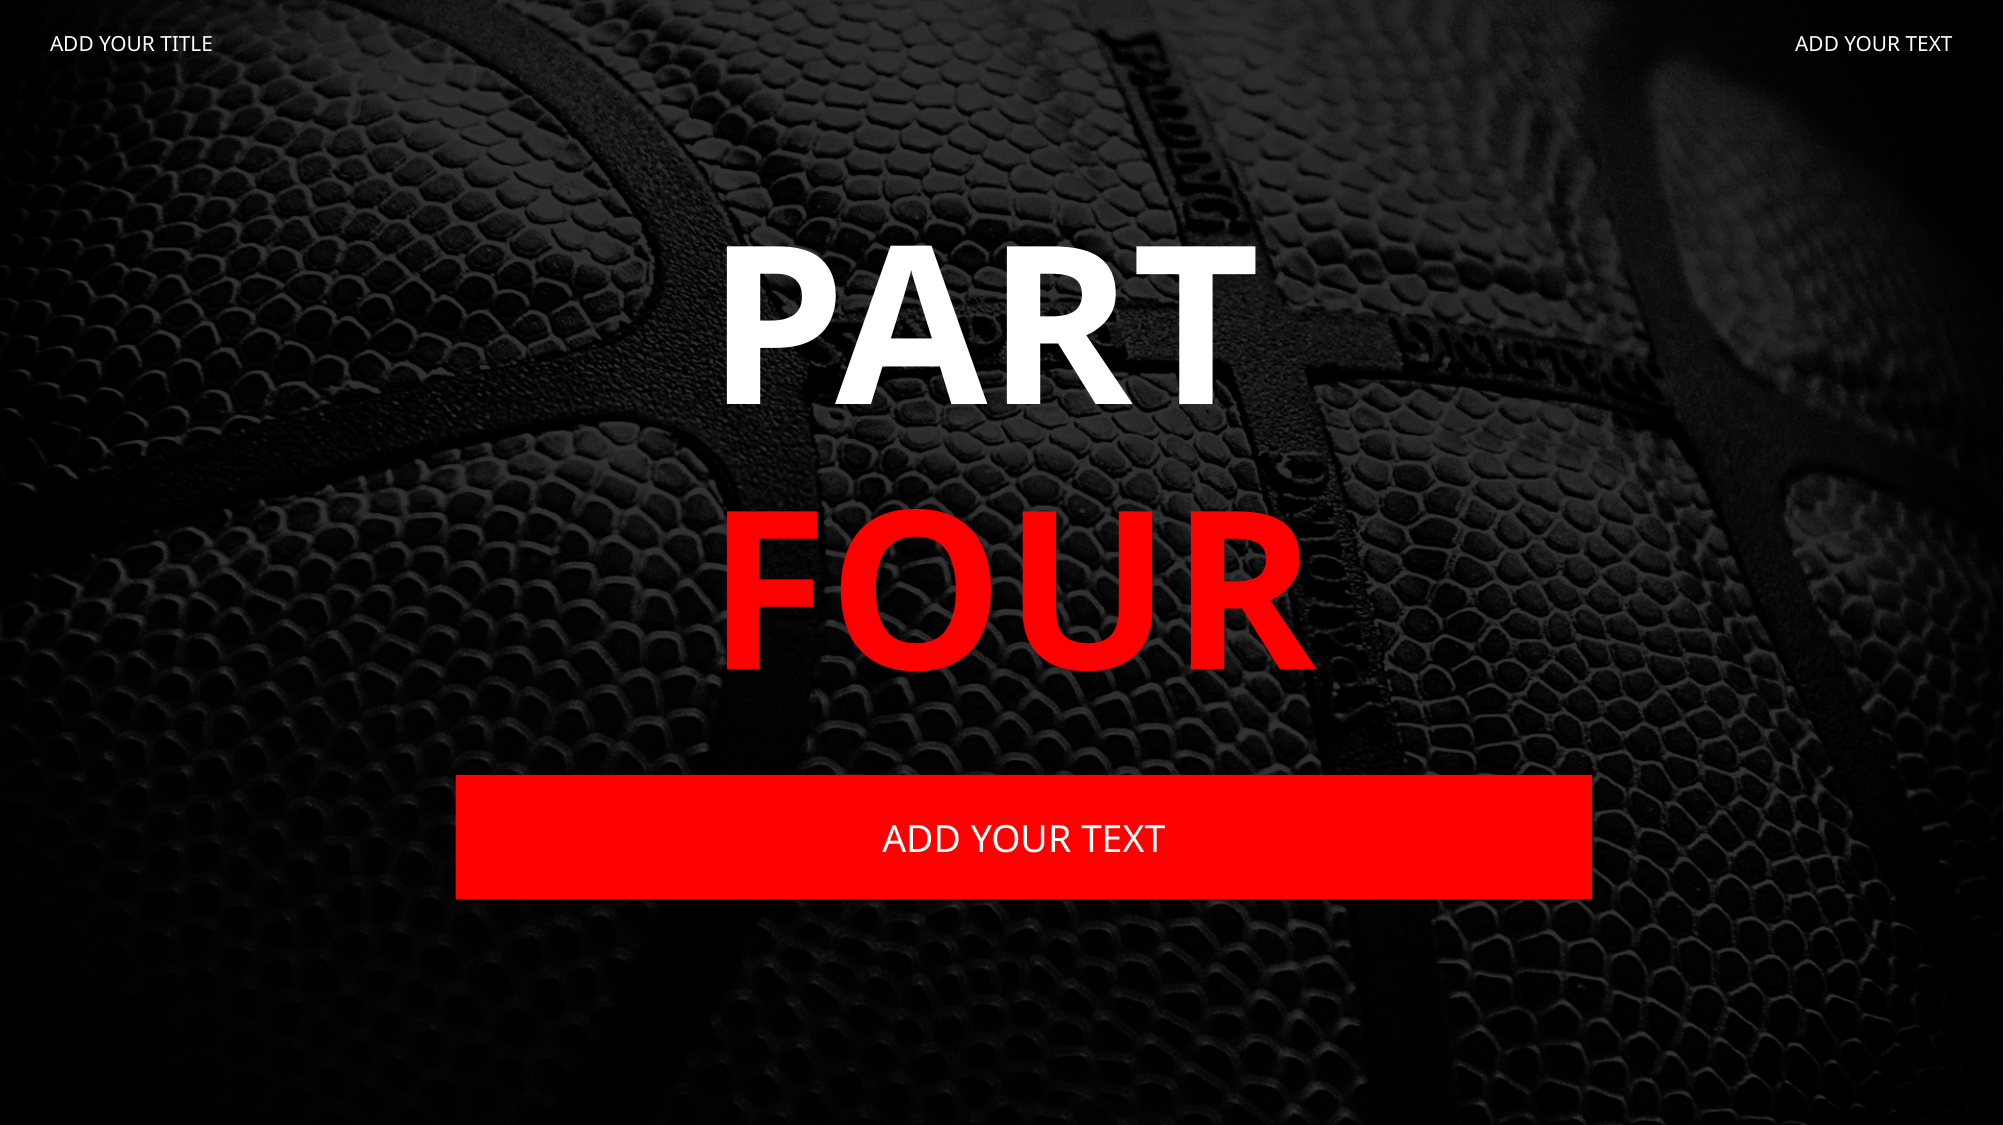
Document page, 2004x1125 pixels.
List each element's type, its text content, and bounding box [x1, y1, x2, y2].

text_box ADD YOUR TEXT [1780, 23, 1968, 64]
text_box PART FOUR [692, 176, 1355, 722]
text_box ADD YOUR TEXT [455, 774, 1593, 900]
text_box ADD YOUR TITLE [35, 23, 228, 64]
picture [0, 0, 2004, 1125]
